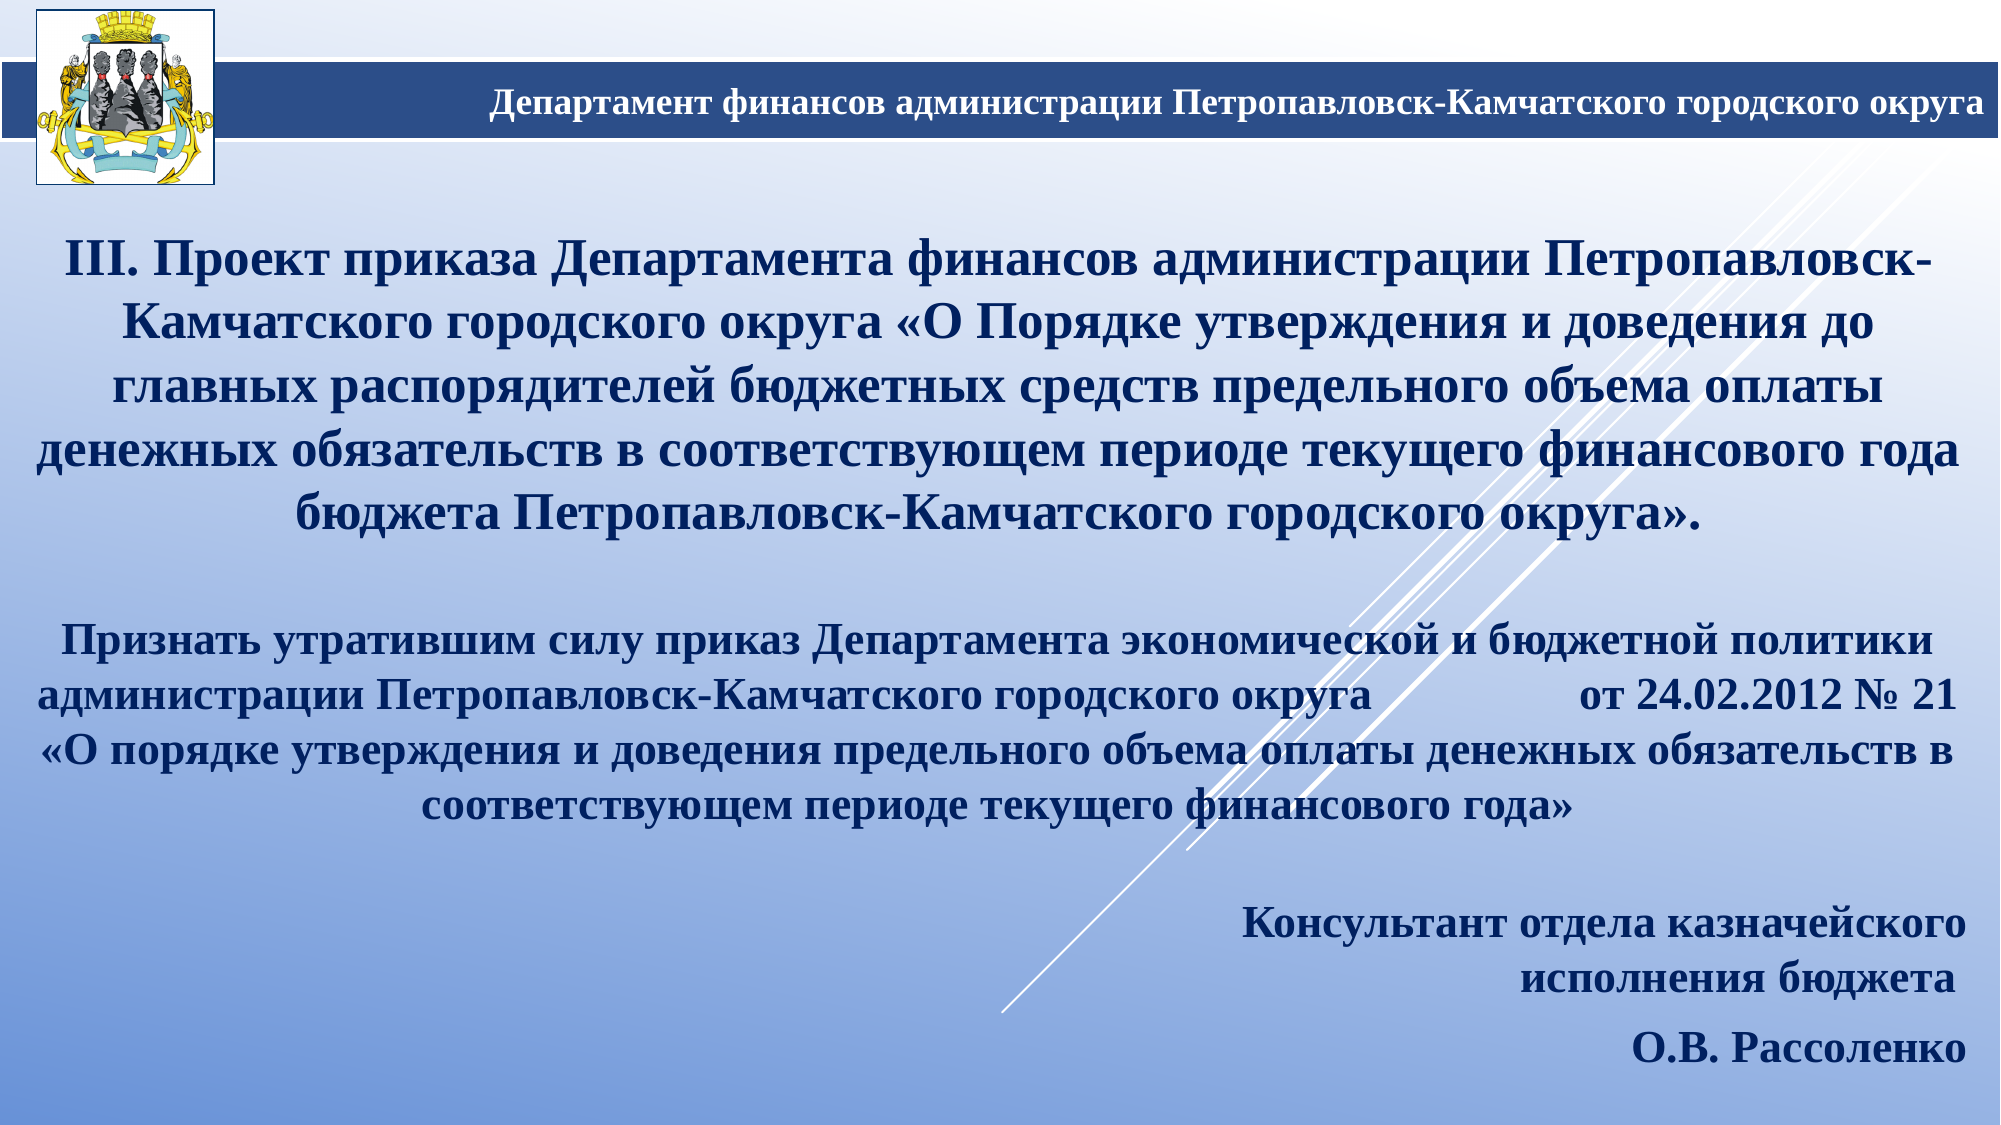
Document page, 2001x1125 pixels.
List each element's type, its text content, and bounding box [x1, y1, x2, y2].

text_box [0, 188, 2000, 1105]
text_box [0, 10, 2000, 184]
subtitle III. Проект приказа Департамента финансов администрации Петропавловск-Камчатского городского округа «О Порядке утверждения и доведения до главных распорядителей бюджетных средств предельного объема оплаты денежных обязательств в соответствующем периоде текущего финансового года бюджета Петропавловск-Камчатского городского округа». Признать утратившим силу приказ Департамента экономической и бюджетной политики администрации Петропавловск-Камчатского городского округа от 24.02.2012 № 21 «О порядке утверждения и доведения предельного объема оплаты денежных обязательств в соответствующем периоде текущего финансового года» Консультант отдела казначейского исполнения бюджета О.В. Рассоленко [14, 214, 1984, 1105]
